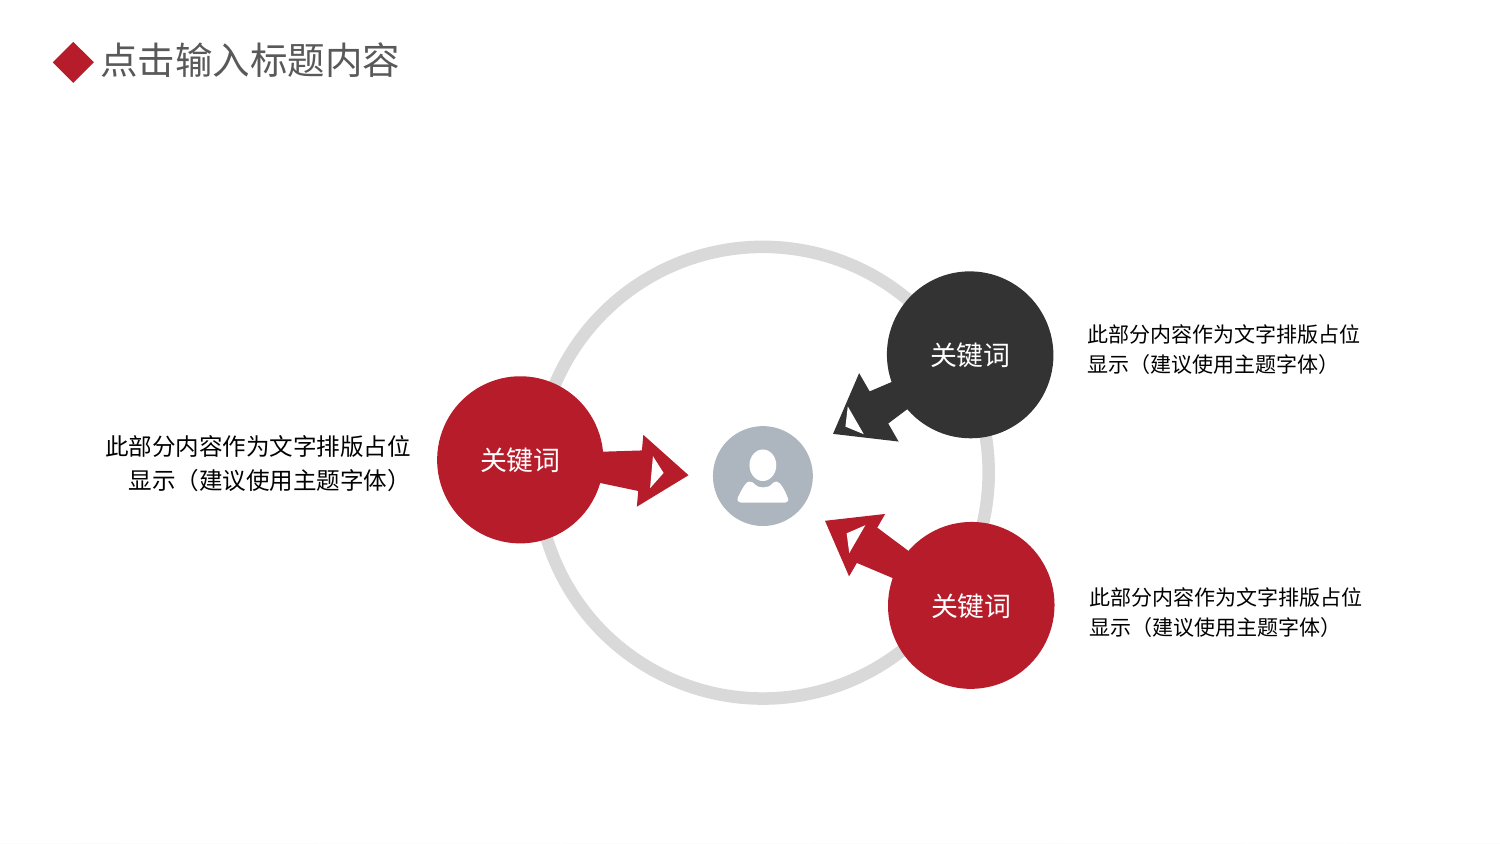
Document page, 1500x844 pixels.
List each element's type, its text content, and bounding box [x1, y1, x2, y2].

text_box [88, 246, 1382, 699]
text_box [50, 39, 96, 85]
text_box 点击输入标题内容 [100, 28, 450, 91]
